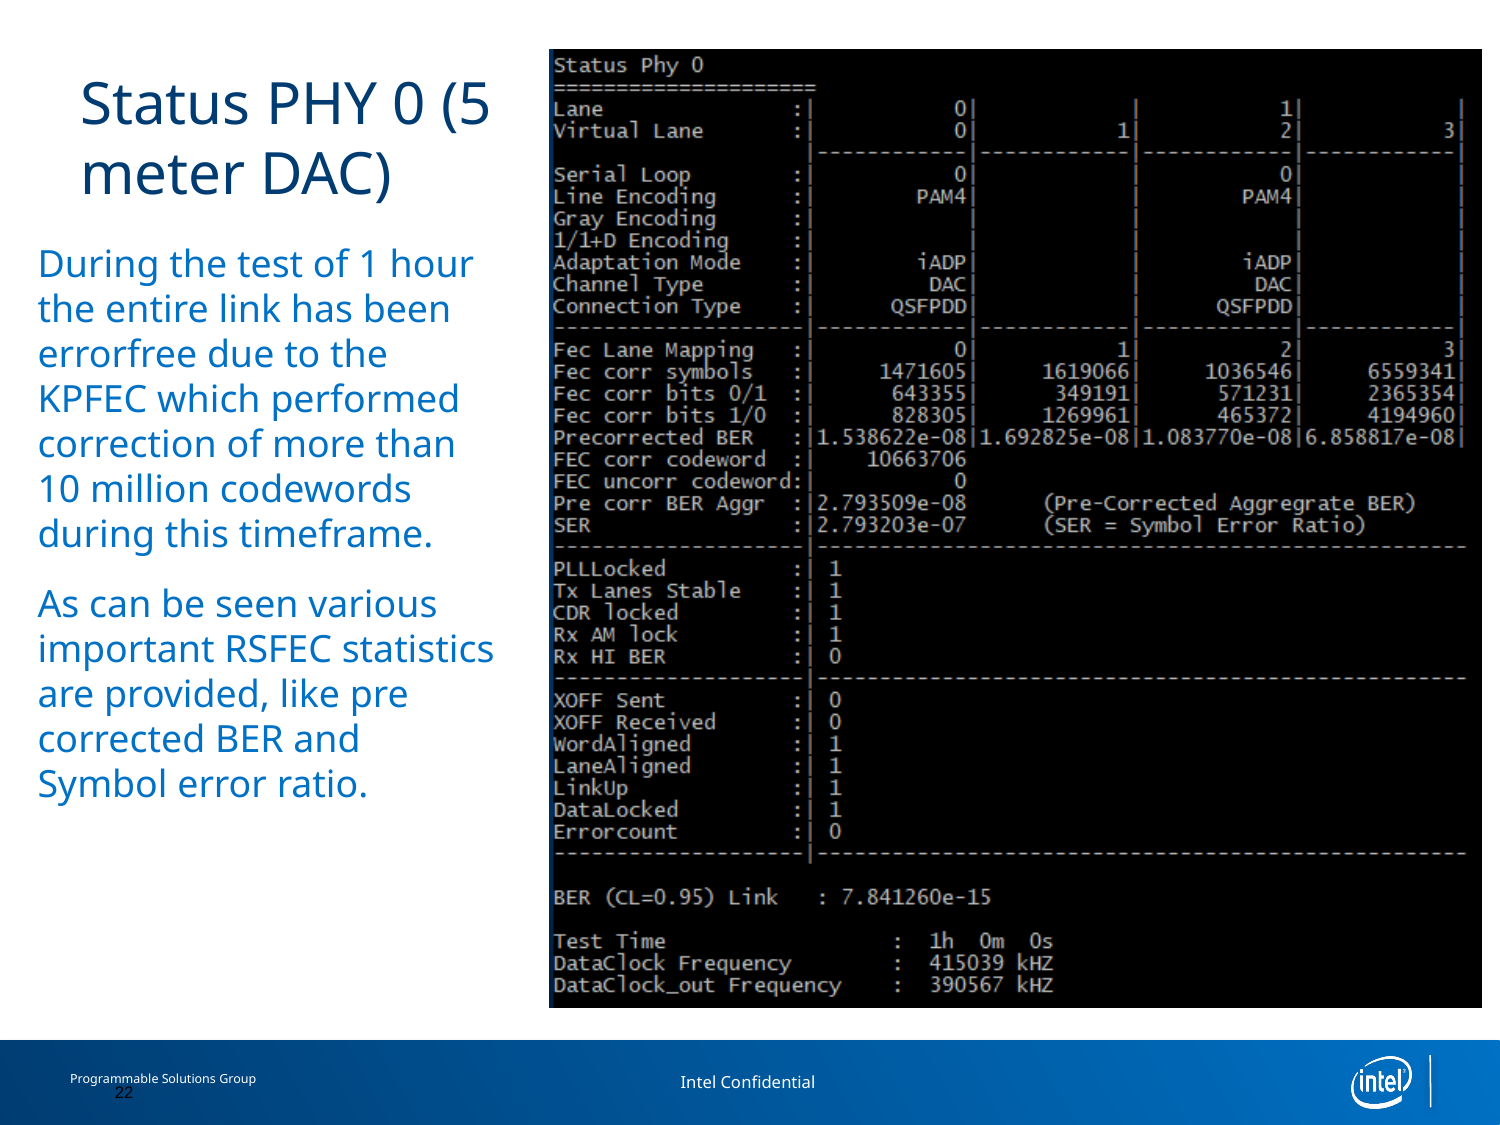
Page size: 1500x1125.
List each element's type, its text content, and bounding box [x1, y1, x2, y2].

title Status PHY 0 (5 meter DAC) [80, 65, 500, 194]
picture [1351, 1056, 1412, 1109]
text_box During the test of 1 hour the entire link has been errorfree due to the KPFEC which performed correction of more than 10 million codewords during this timeframe. As can be seen various important RSFEC statistics are provided, like pre corrected BER and Symbol error ratio. [37, 240, 500, 1008]
picture [549, 49, 1482, 1008]
slide_number 22 [19, 1069, 134, 1116]
